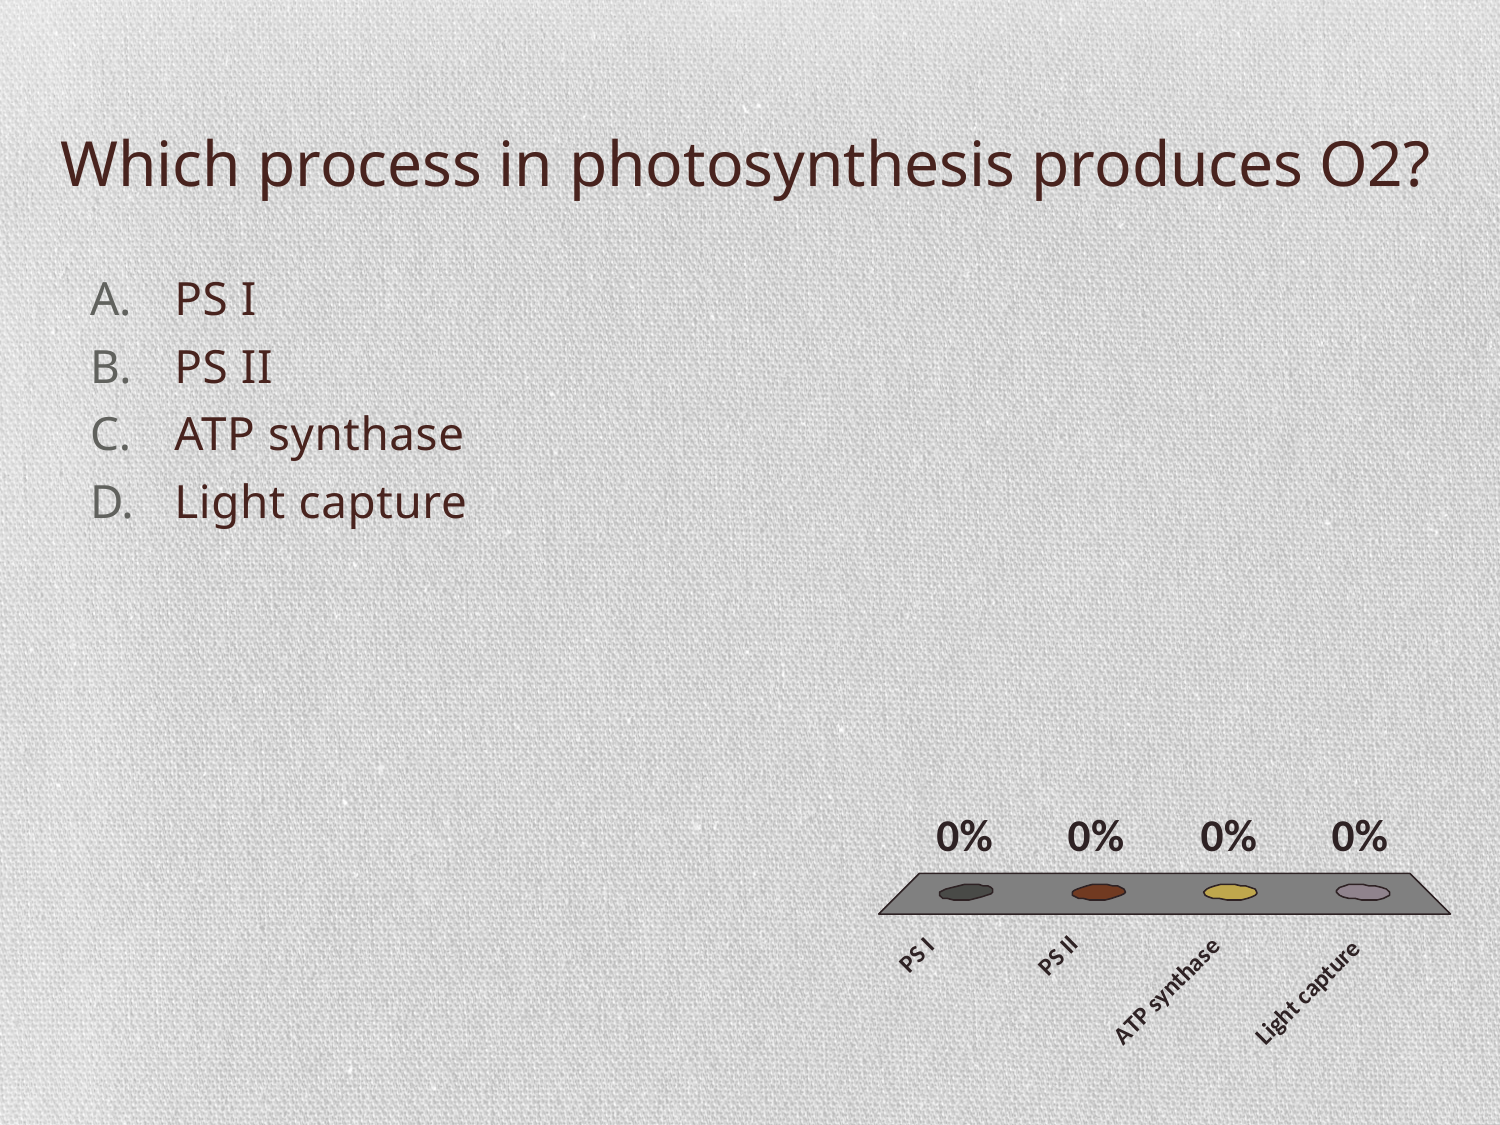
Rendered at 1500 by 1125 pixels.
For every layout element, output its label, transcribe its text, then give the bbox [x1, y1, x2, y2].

title Which process in photosynthesis produces O2? [45, 37, 1455, 213]
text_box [739, 262, 1490, 1107]
list PS I PS II ATP synthase Light capture [75, 262, 739, 1005]
